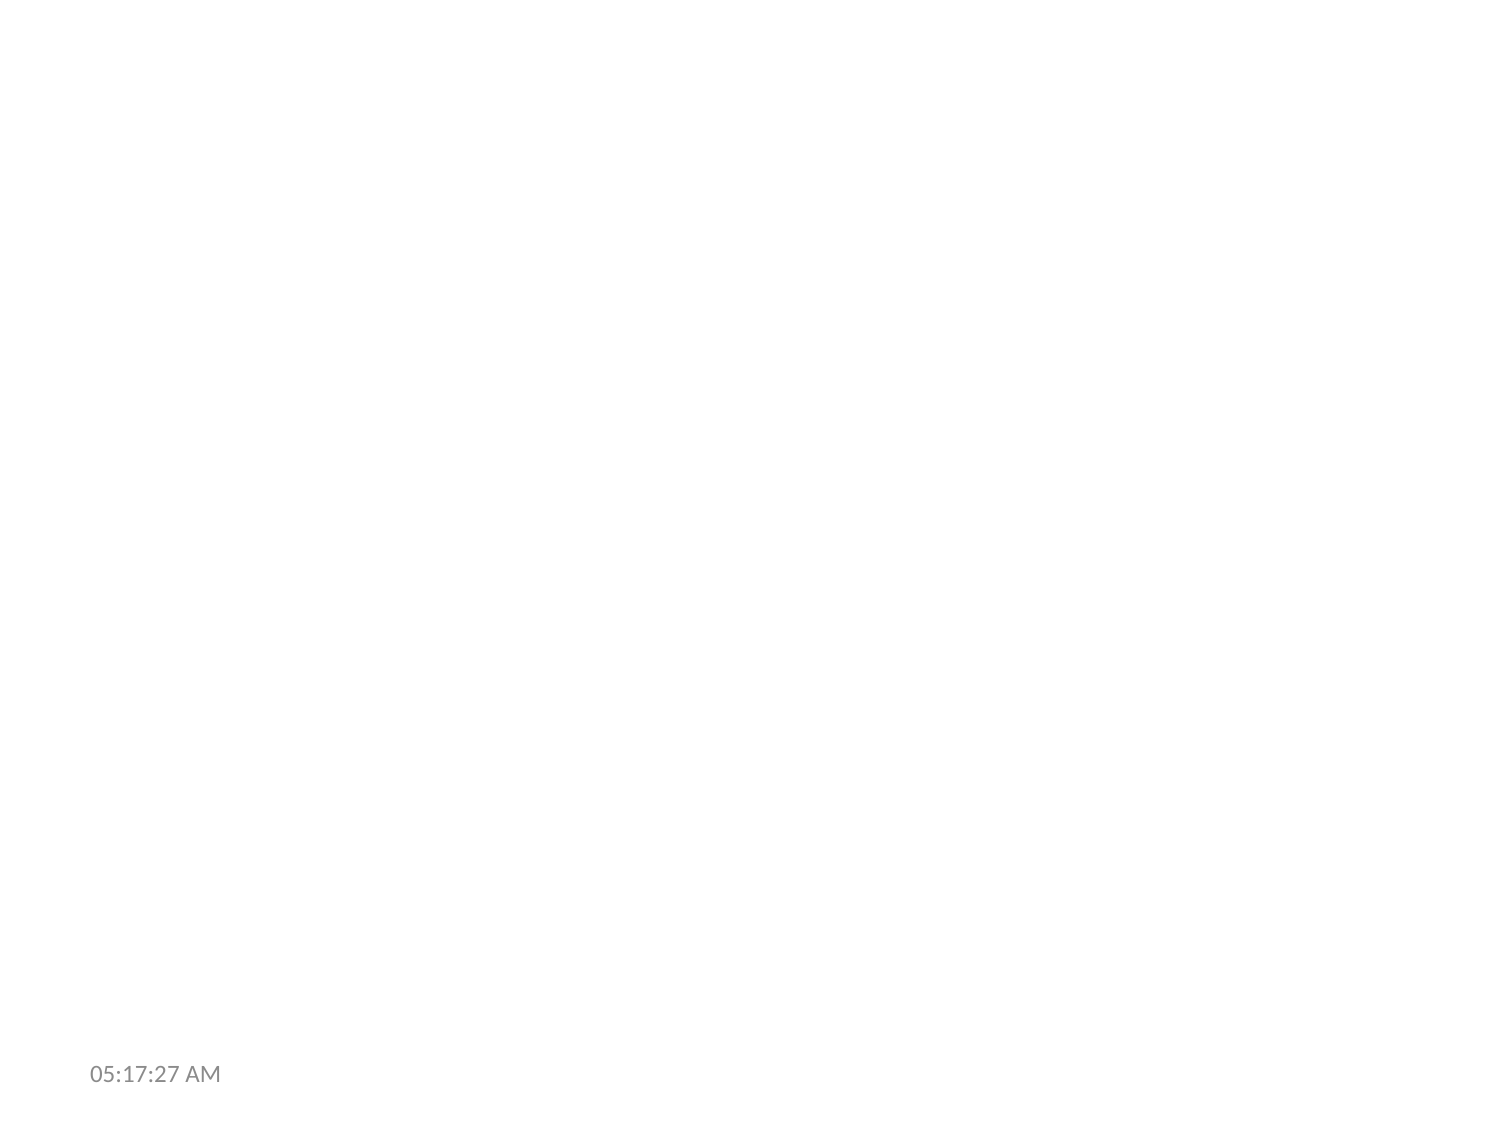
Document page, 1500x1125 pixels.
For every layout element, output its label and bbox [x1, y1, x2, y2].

slide_number [75, 1042, 425, 1103]
